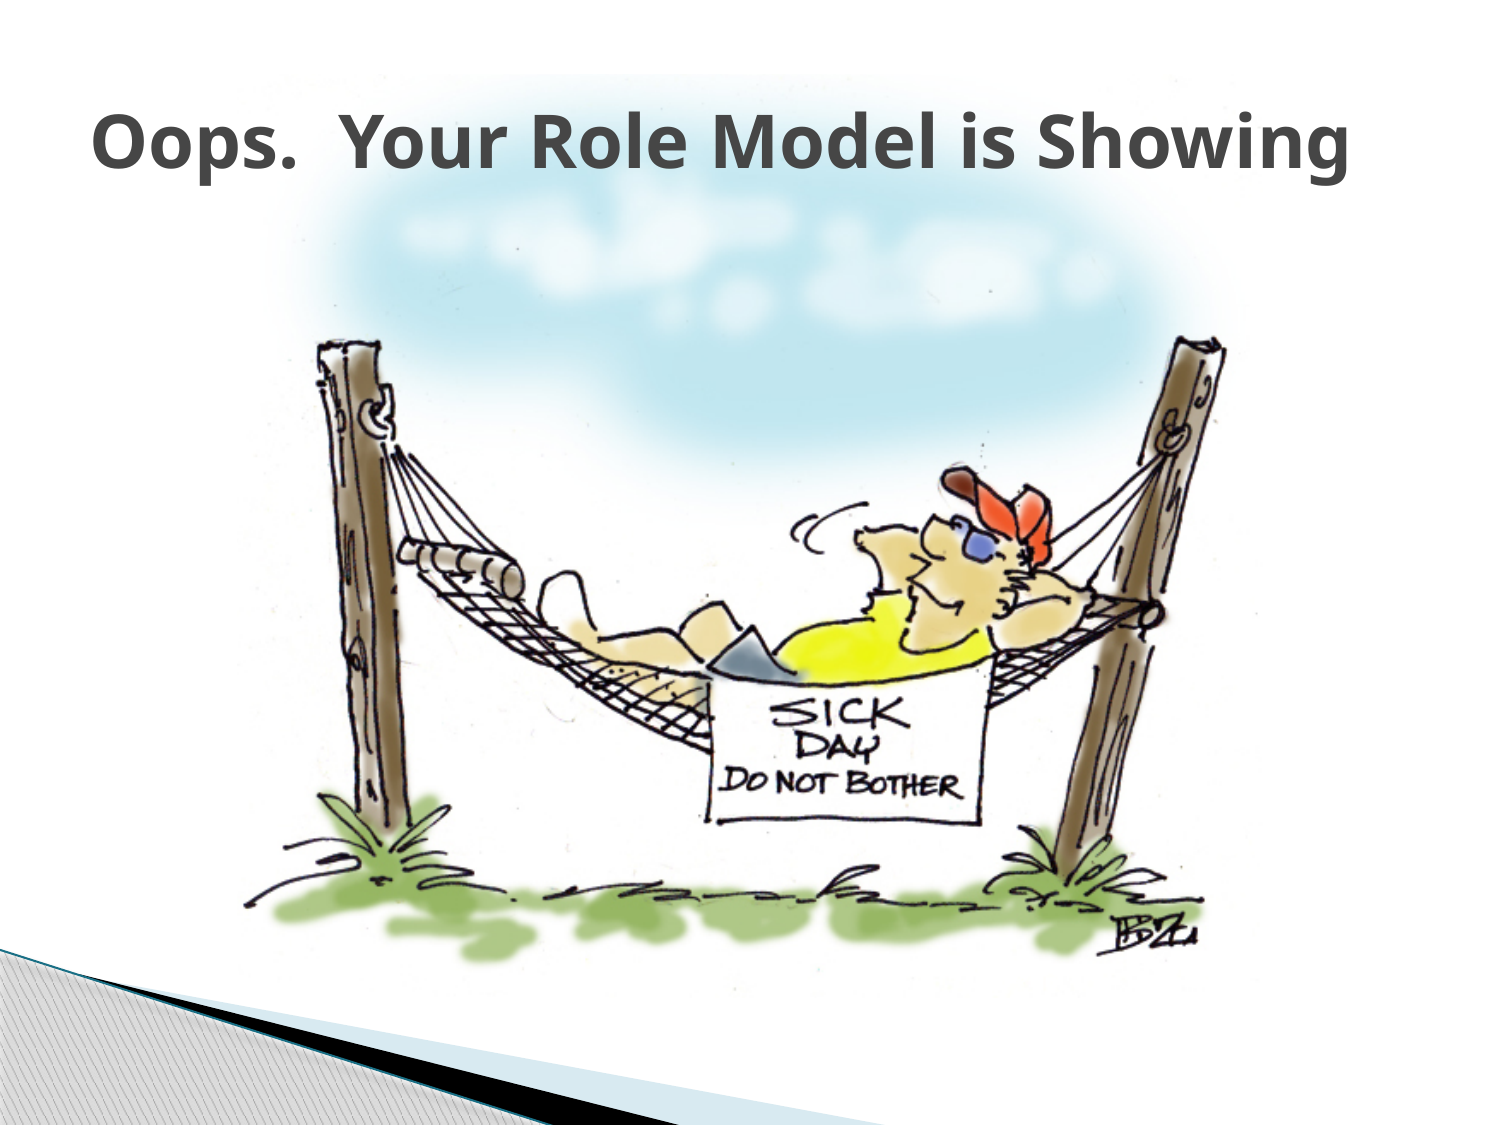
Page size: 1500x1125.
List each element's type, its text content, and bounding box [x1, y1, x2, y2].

title Oops. Your Role Model is Showing [75, 45, 1425, 233]
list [237, 74, 1263, 998]
